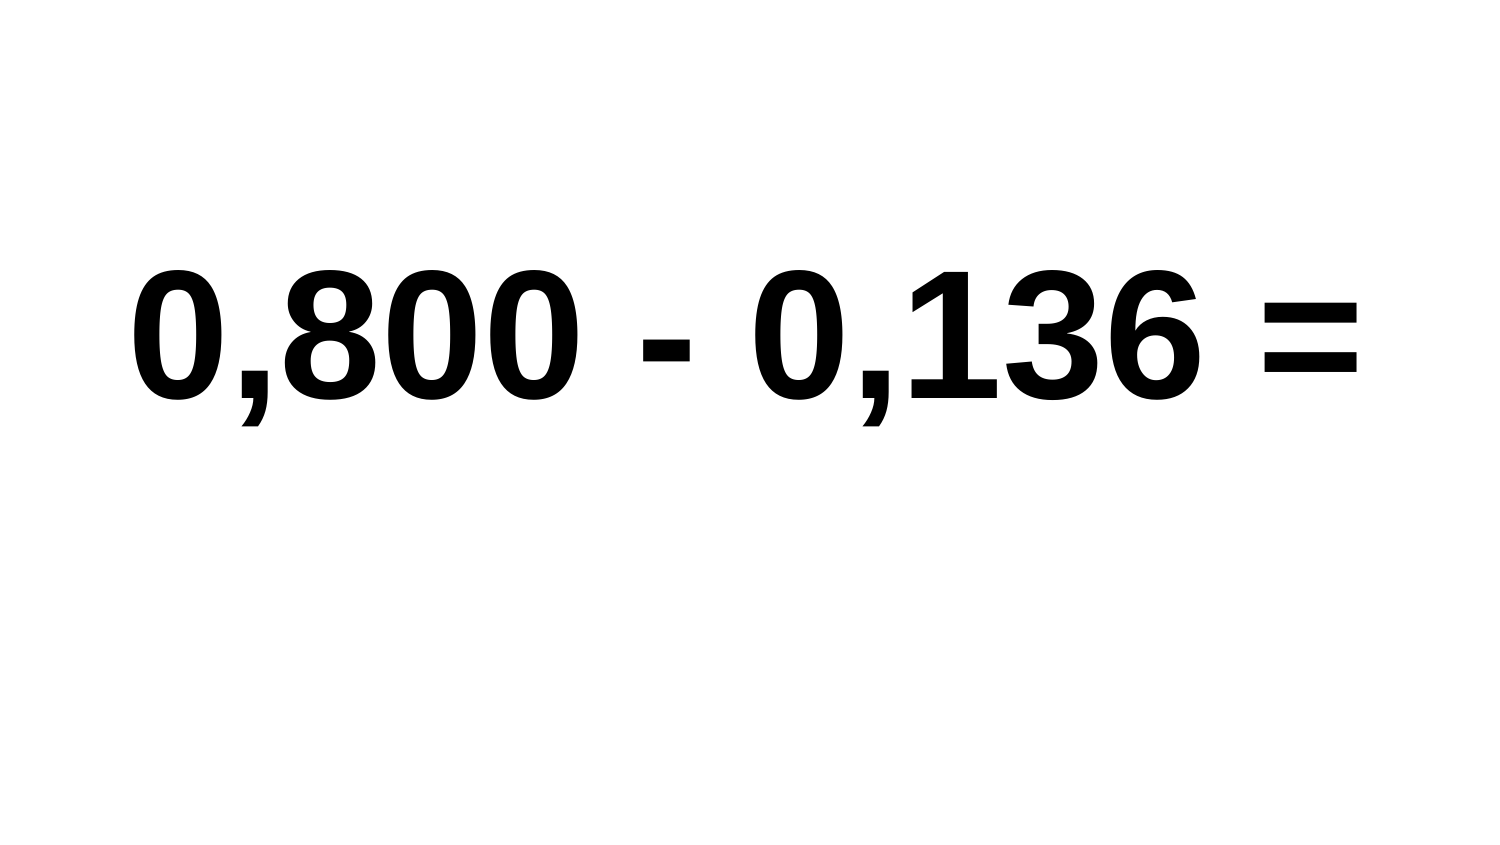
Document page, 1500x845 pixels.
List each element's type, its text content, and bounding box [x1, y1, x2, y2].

text_box 0,800 - 0,136 = [112, 259, 1388, 450]
